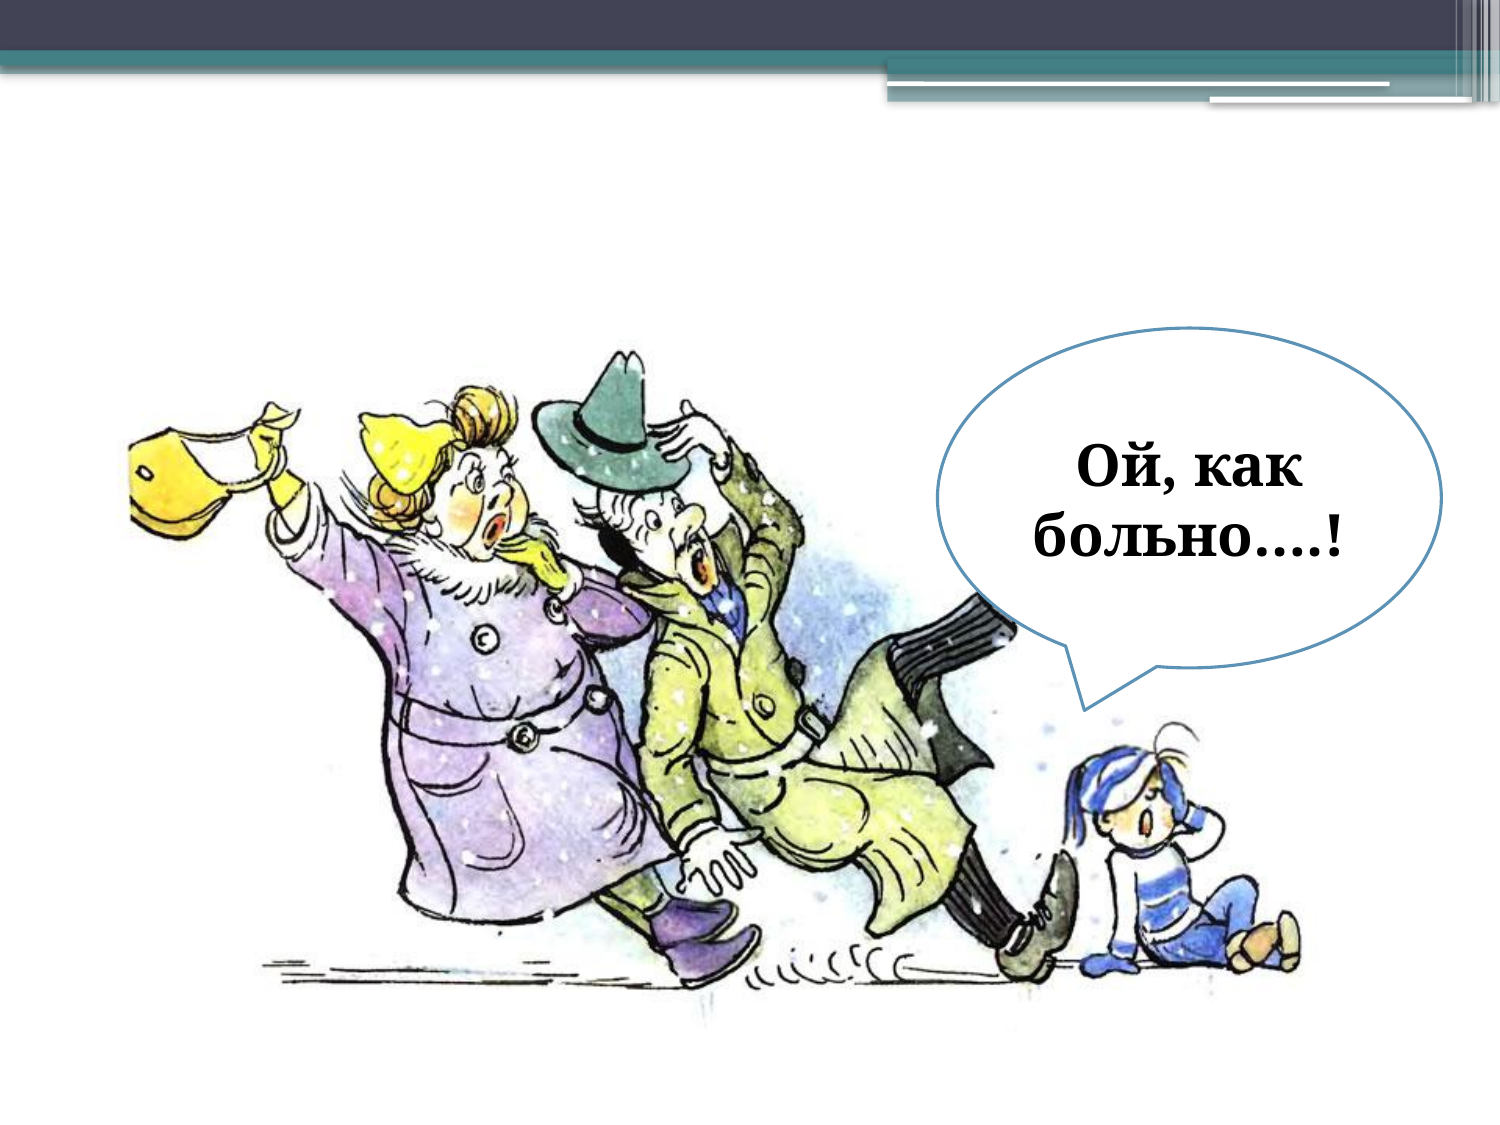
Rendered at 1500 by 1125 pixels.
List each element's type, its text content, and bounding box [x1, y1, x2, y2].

text_box Ой, как больно….! [1106, 326, 1273, 336]
text_box Ой, как больно….! [1324, 352, 1443, 644]
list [116, 339, 1319, 1033]
